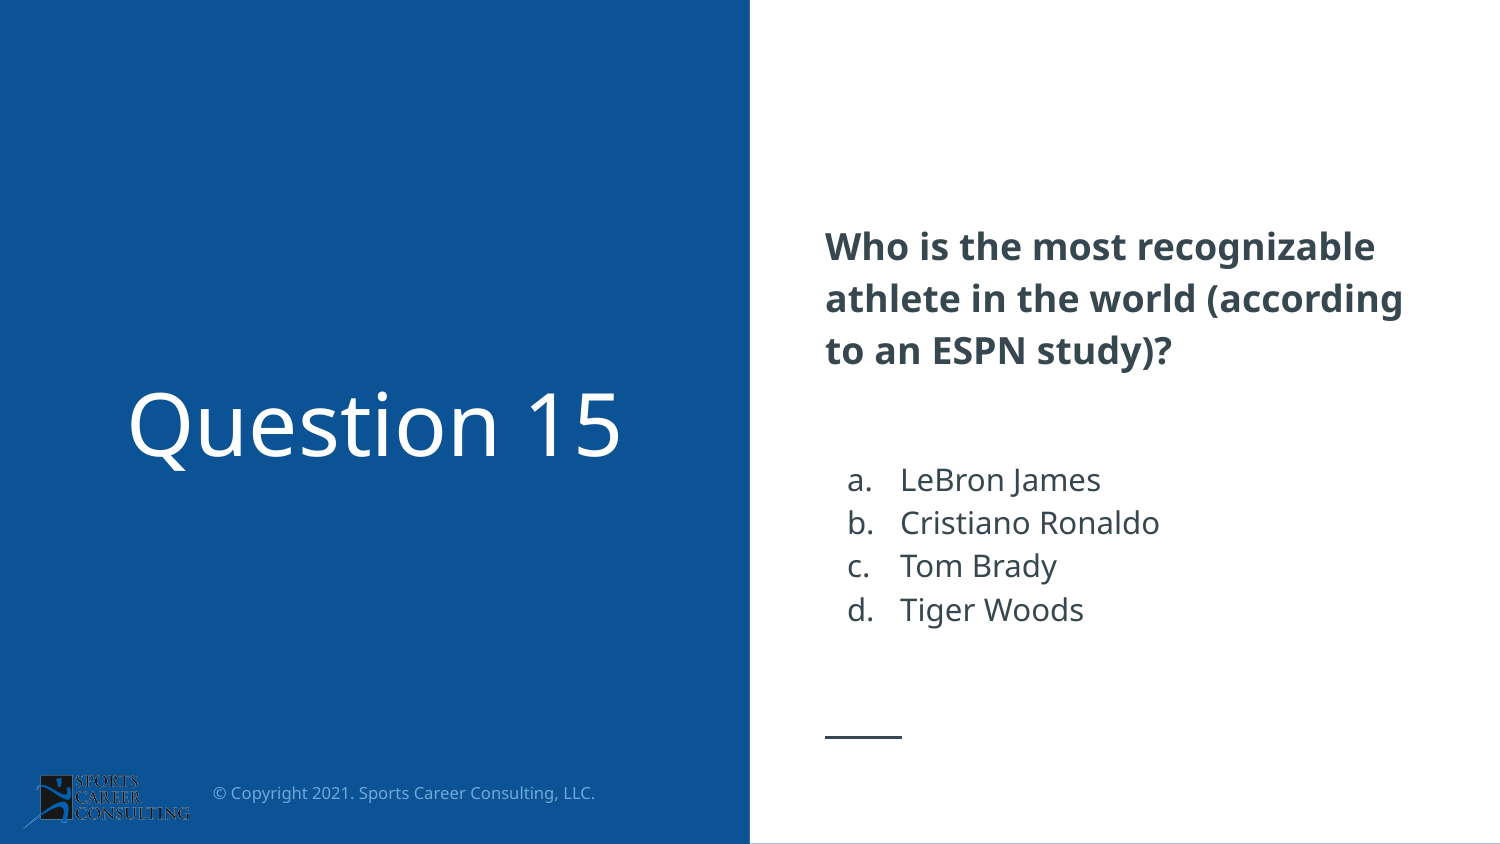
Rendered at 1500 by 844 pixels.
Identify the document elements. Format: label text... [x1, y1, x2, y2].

list Who is the most recognizable athlete in the world (according to an ESPN study)? LeBron James Cristiano Ronaldo Tom Brady Tiger Woods [810, 118, 1455, 725]
picture [22, 774, 190, 829]
text_box © Copyright 2021. Sports Career Consulting, LLC. [197, 767, 750, 838]
title Question 15 [43, 298, 708, 546]
